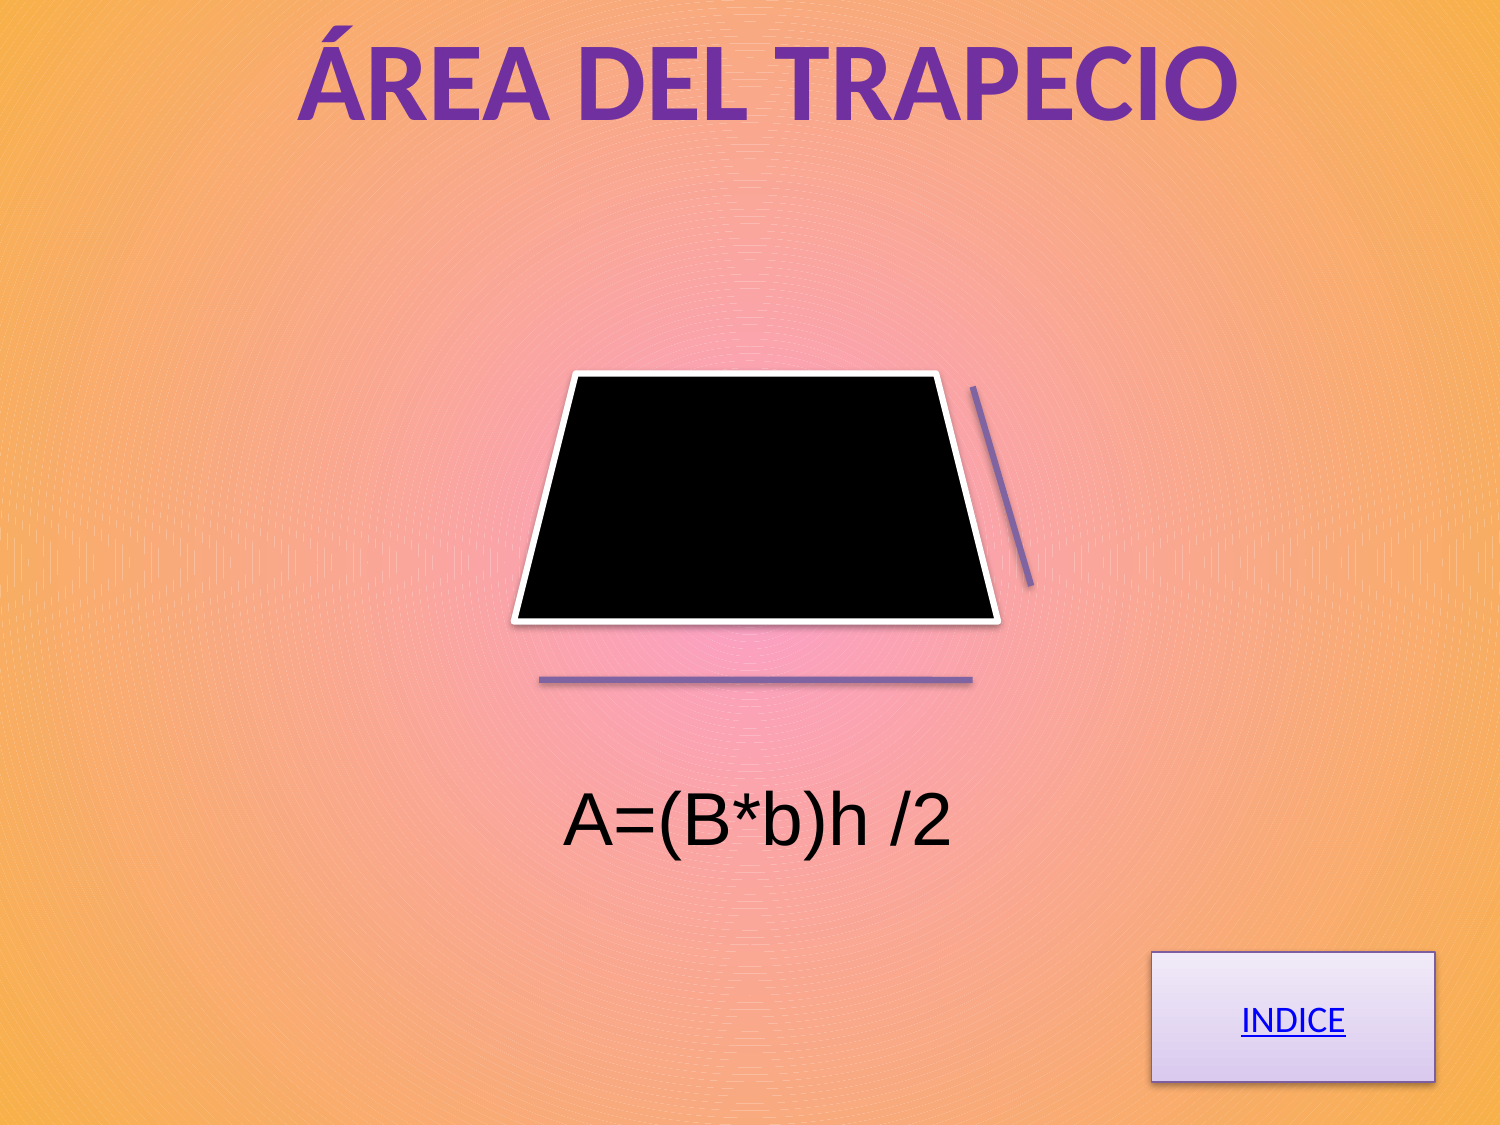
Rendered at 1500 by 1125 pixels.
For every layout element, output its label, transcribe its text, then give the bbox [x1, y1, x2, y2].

text_box INDICE [1151, 951, 1436, 1083]
text_box ÁREA DEL TRAPECIO [282, 0, 1257, 150]
text_box [510, 370, 1002, 625]
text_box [902, 456, 1102, 516]
text_box A=(B*b)h /2 [549, 763, 975, 868]
